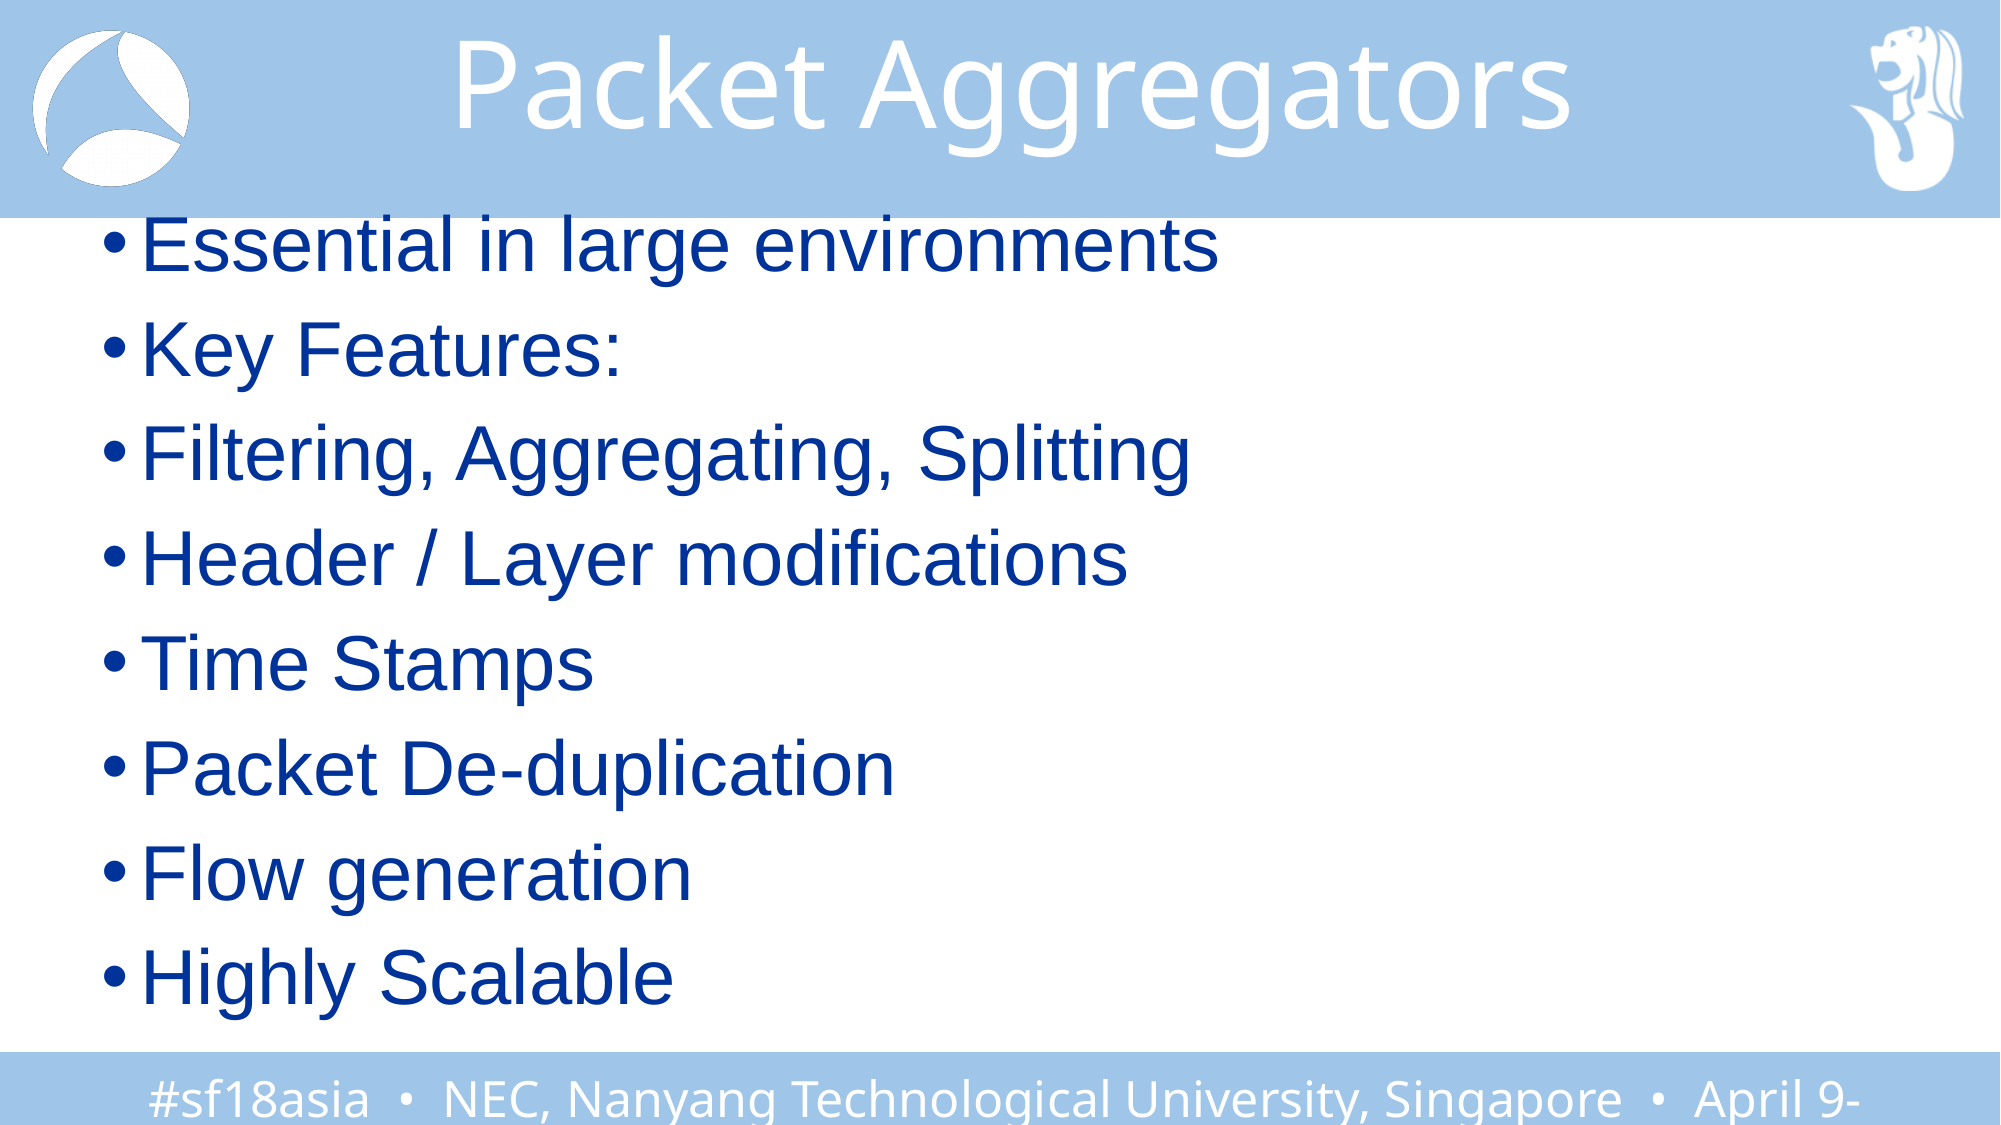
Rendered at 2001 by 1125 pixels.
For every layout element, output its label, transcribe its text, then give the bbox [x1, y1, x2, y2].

list Essential in large environments Key Features: Filtering, Aggregating, Splitting Header / Layer modifications Time Stamps Packet De-duplication Flow generation Highly Scalable [86, 188, 1914, 1051]
title Packet Aggregators [31, 24, 1994, 155]
picture [32, 155, 190, 187]
picture [1849, 155, 1964, 191]
